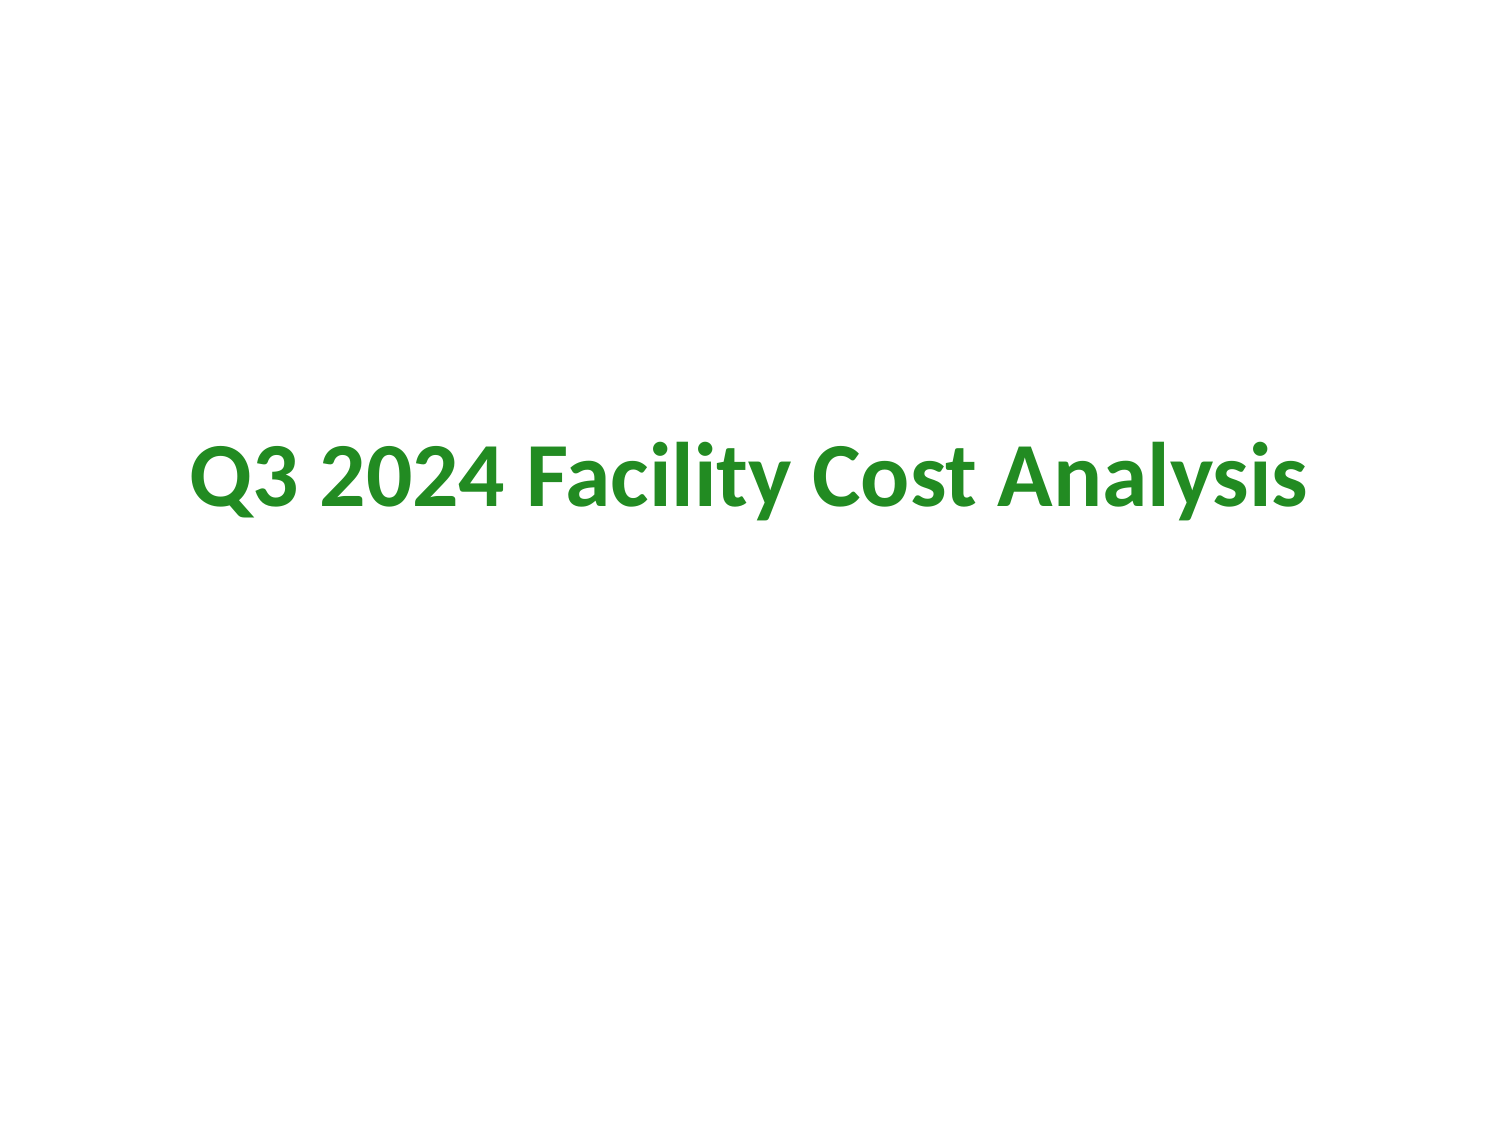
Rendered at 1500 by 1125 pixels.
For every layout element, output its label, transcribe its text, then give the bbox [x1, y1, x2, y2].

title Q3 2024 Facility Cost Analysis [112, 349, 1388, 591]
